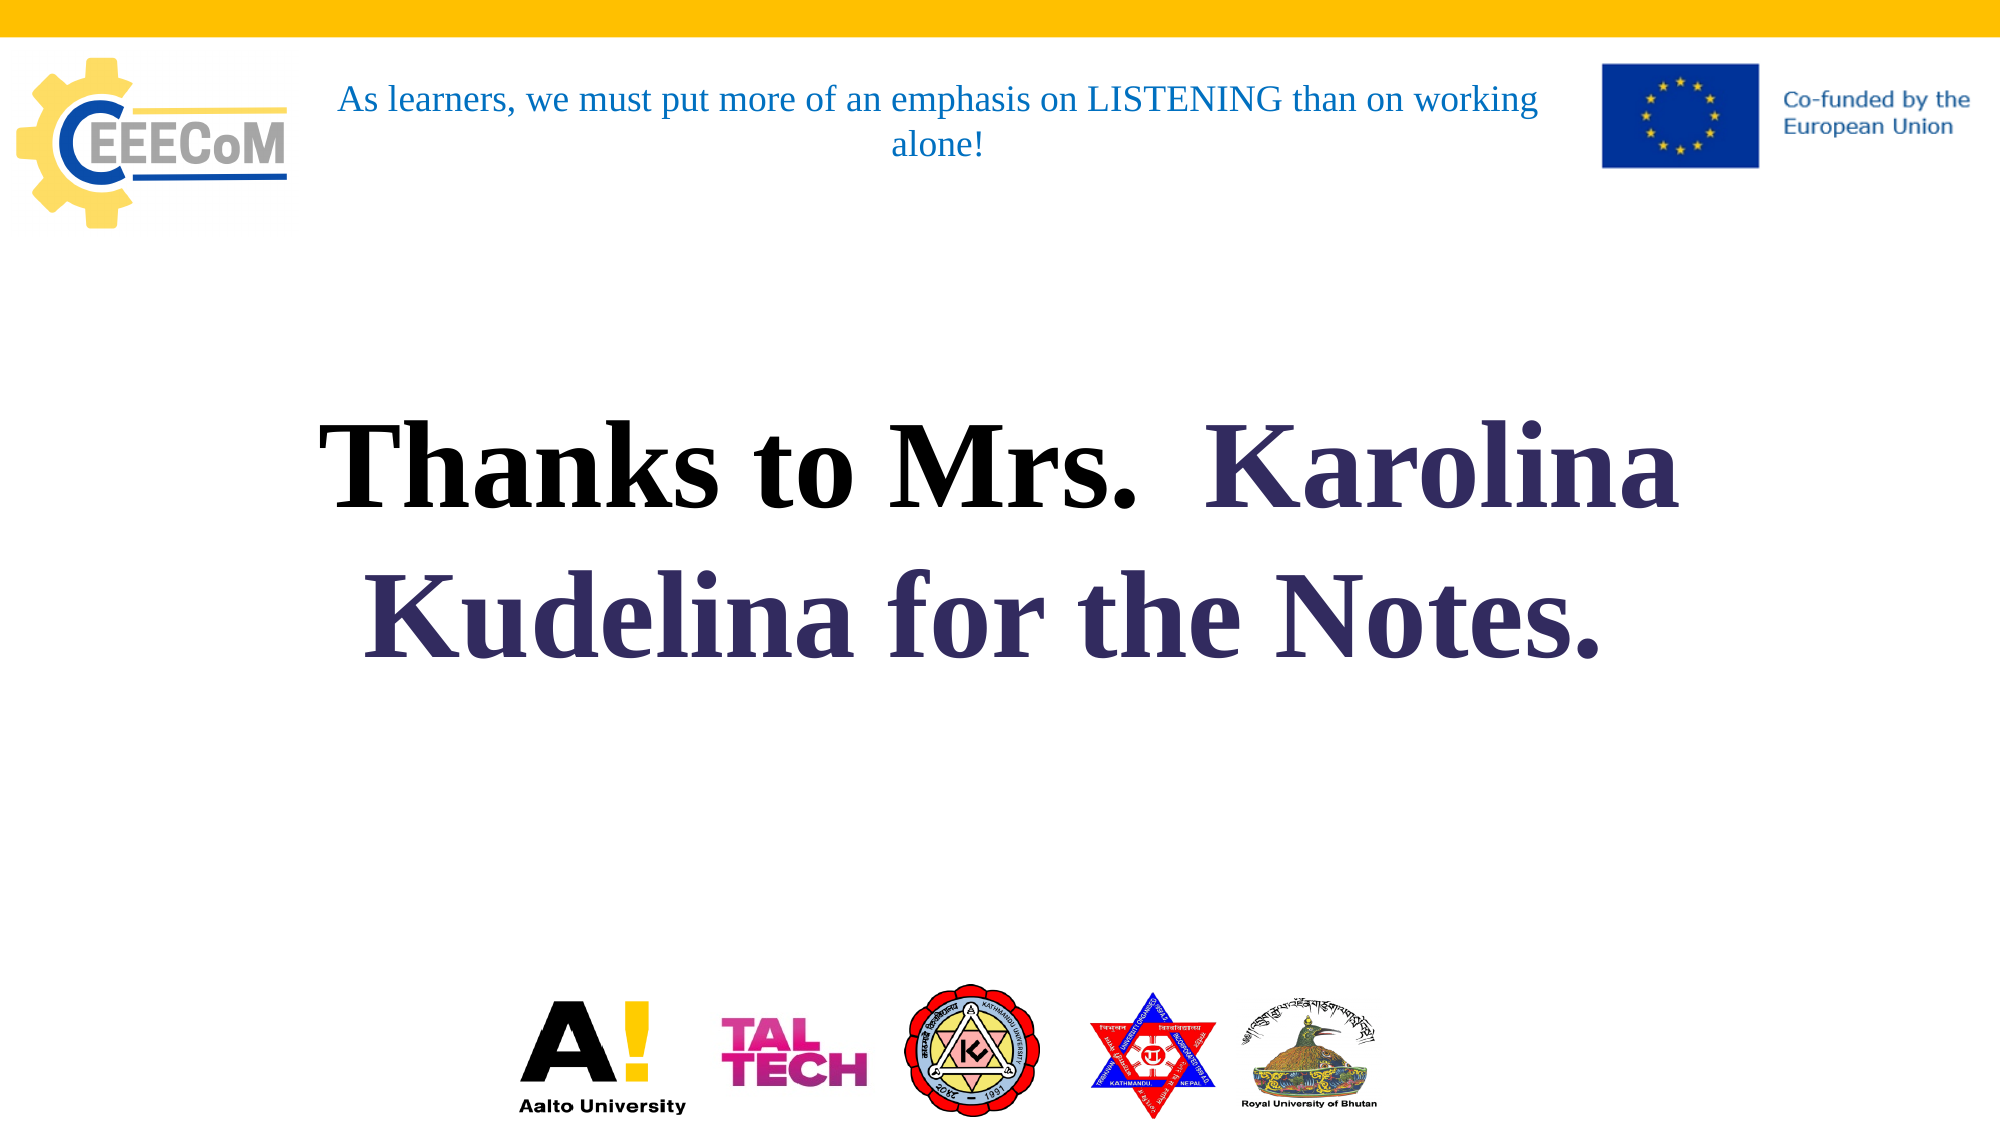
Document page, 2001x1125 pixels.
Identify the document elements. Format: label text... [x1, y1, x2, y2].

title As learners, we must put more of an emphasis on LISTENING than on working alone! [312, 37, 1565, 201]
picture [1595, 46, 2000, 181]
picture [11, 50, 299, 237]
picture [512, 984, 1382, 1125]
text_box Thanks to Mrs. Karolina Kudelina for the Notes. [256, 374, 1744, 690]
